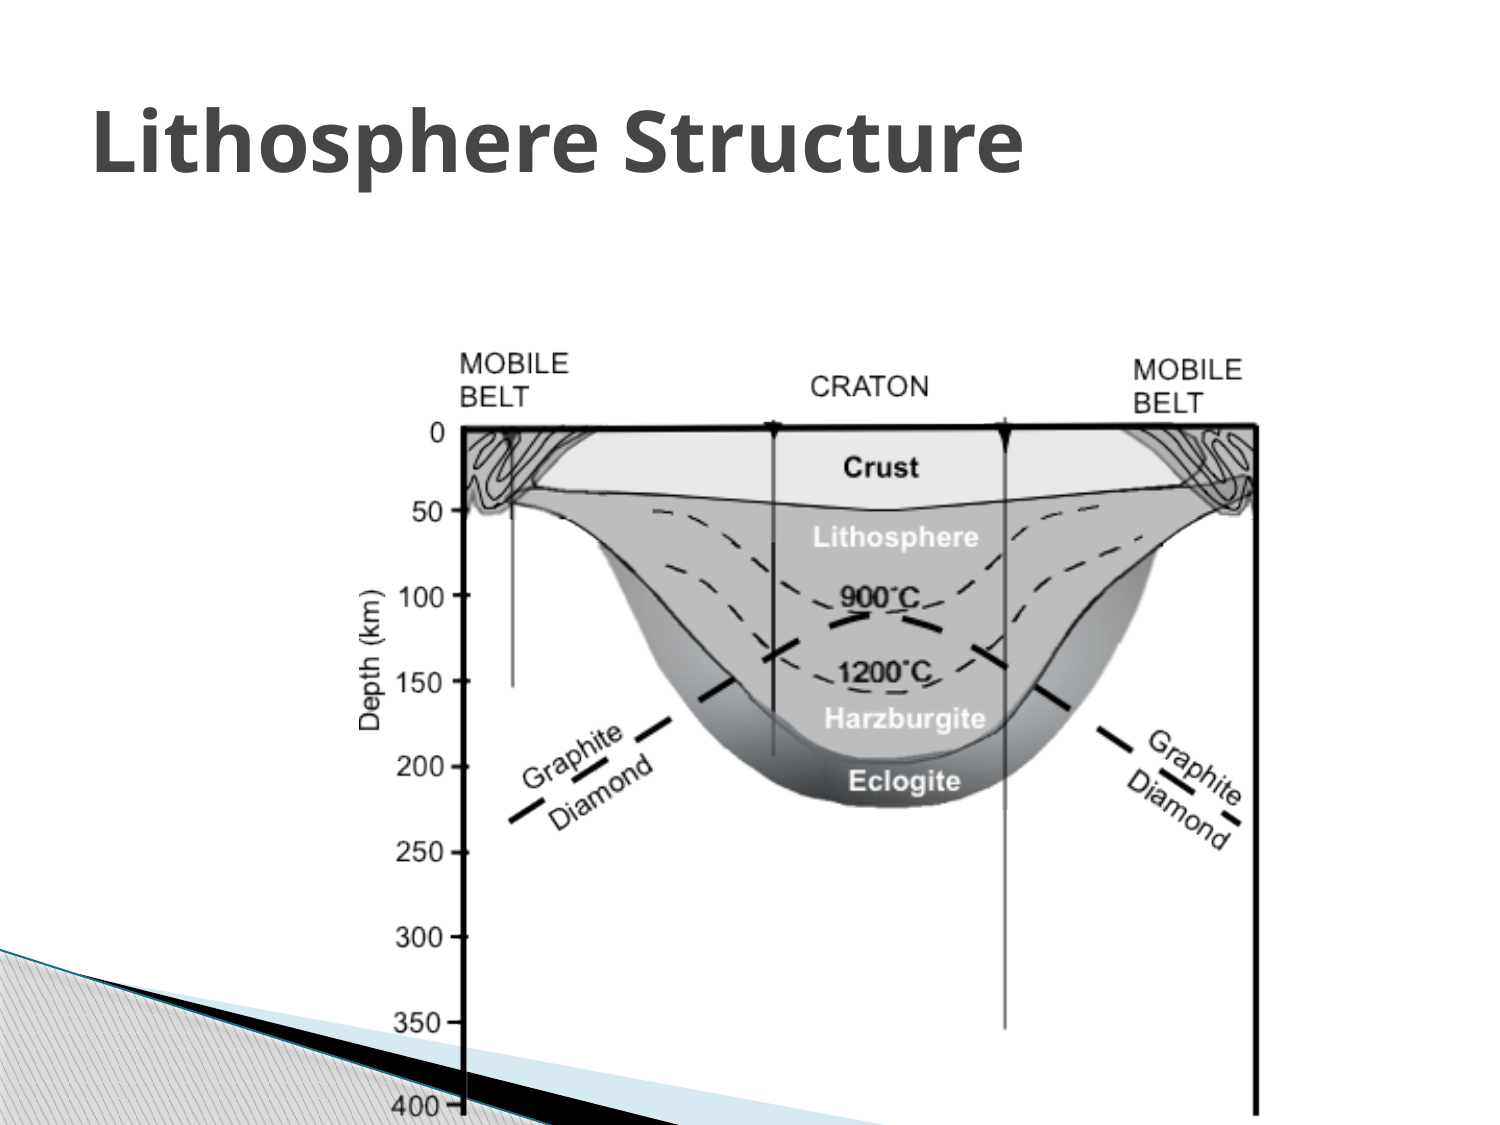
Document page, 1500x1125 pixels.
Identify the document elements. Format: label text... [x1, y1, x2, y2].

title Lithosphere Structure [75, 45, 1425, 233]
picture [359, 347, 1262, 1125]
